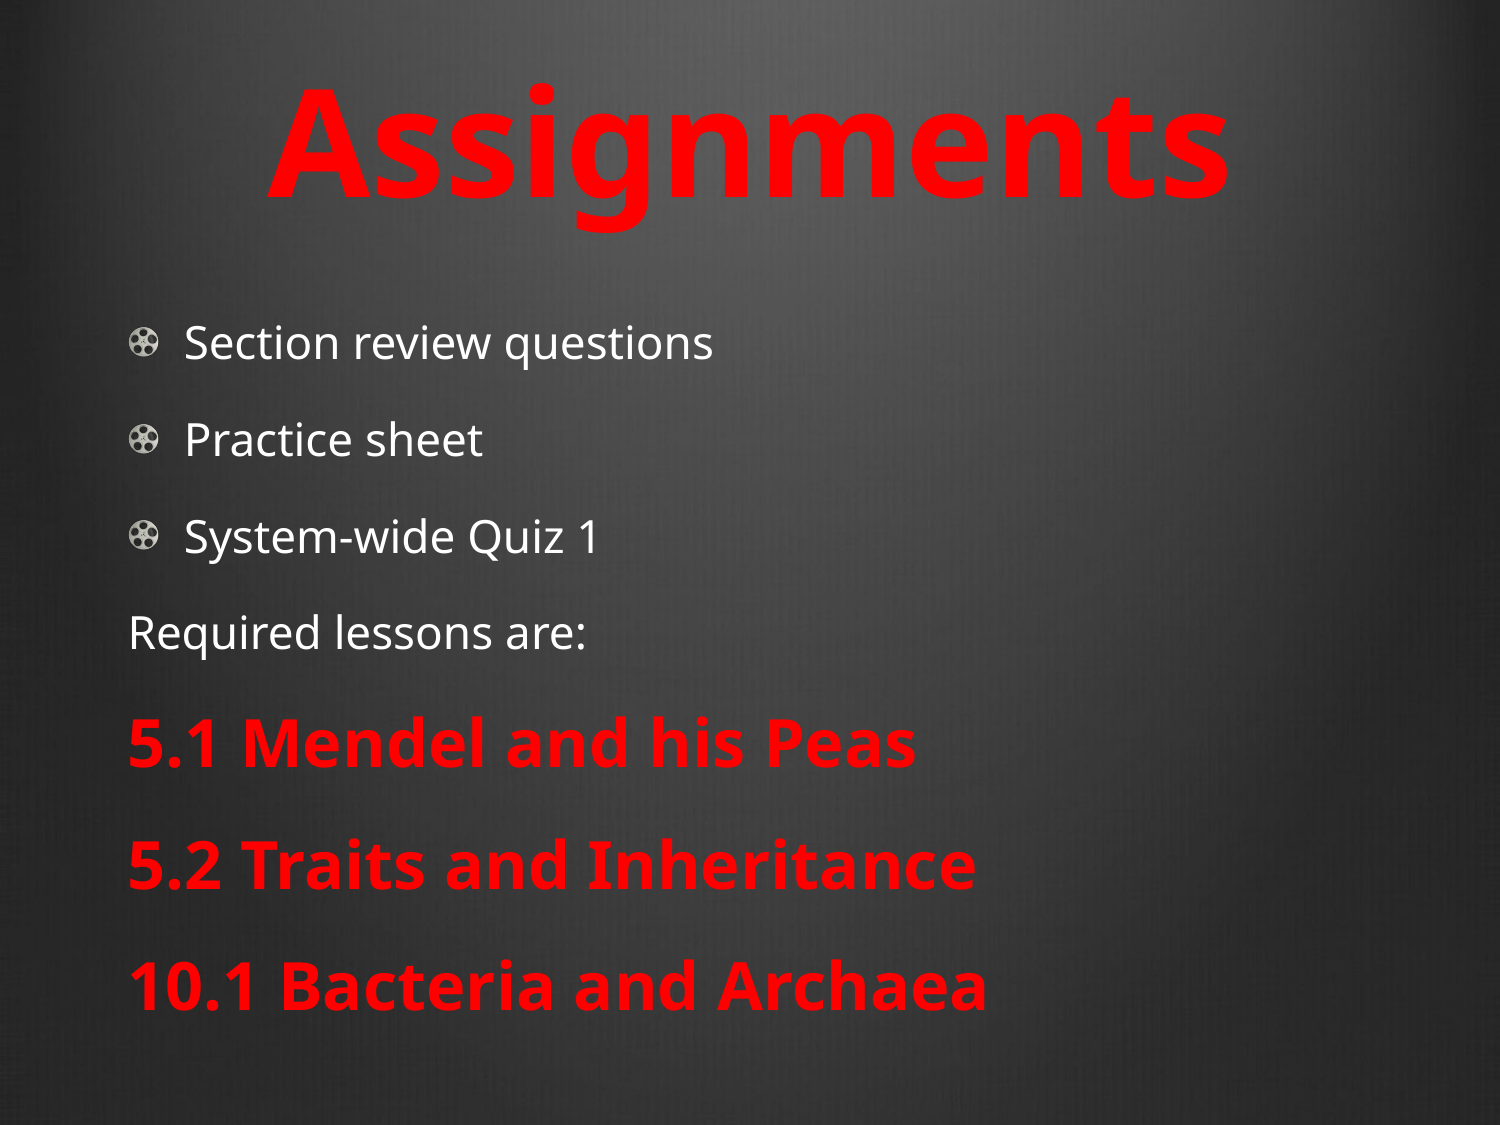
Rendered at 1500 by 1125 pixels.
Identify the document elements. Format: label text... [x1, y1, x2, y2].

picture [127, 518, 160, 551]
list Section review questions Practice sheet System-wide Quiz 1 Required lessons are: 5.1 Mendel and his Peas 5.2 Traits and Inheritance 10.1 Bacteria and Archaea [112, 306, 1388, 1077]
title Assignments [112, 19, 1388, 255]
picture [127, 325, 160, 358]
picture [127, 422, 160, 455]
